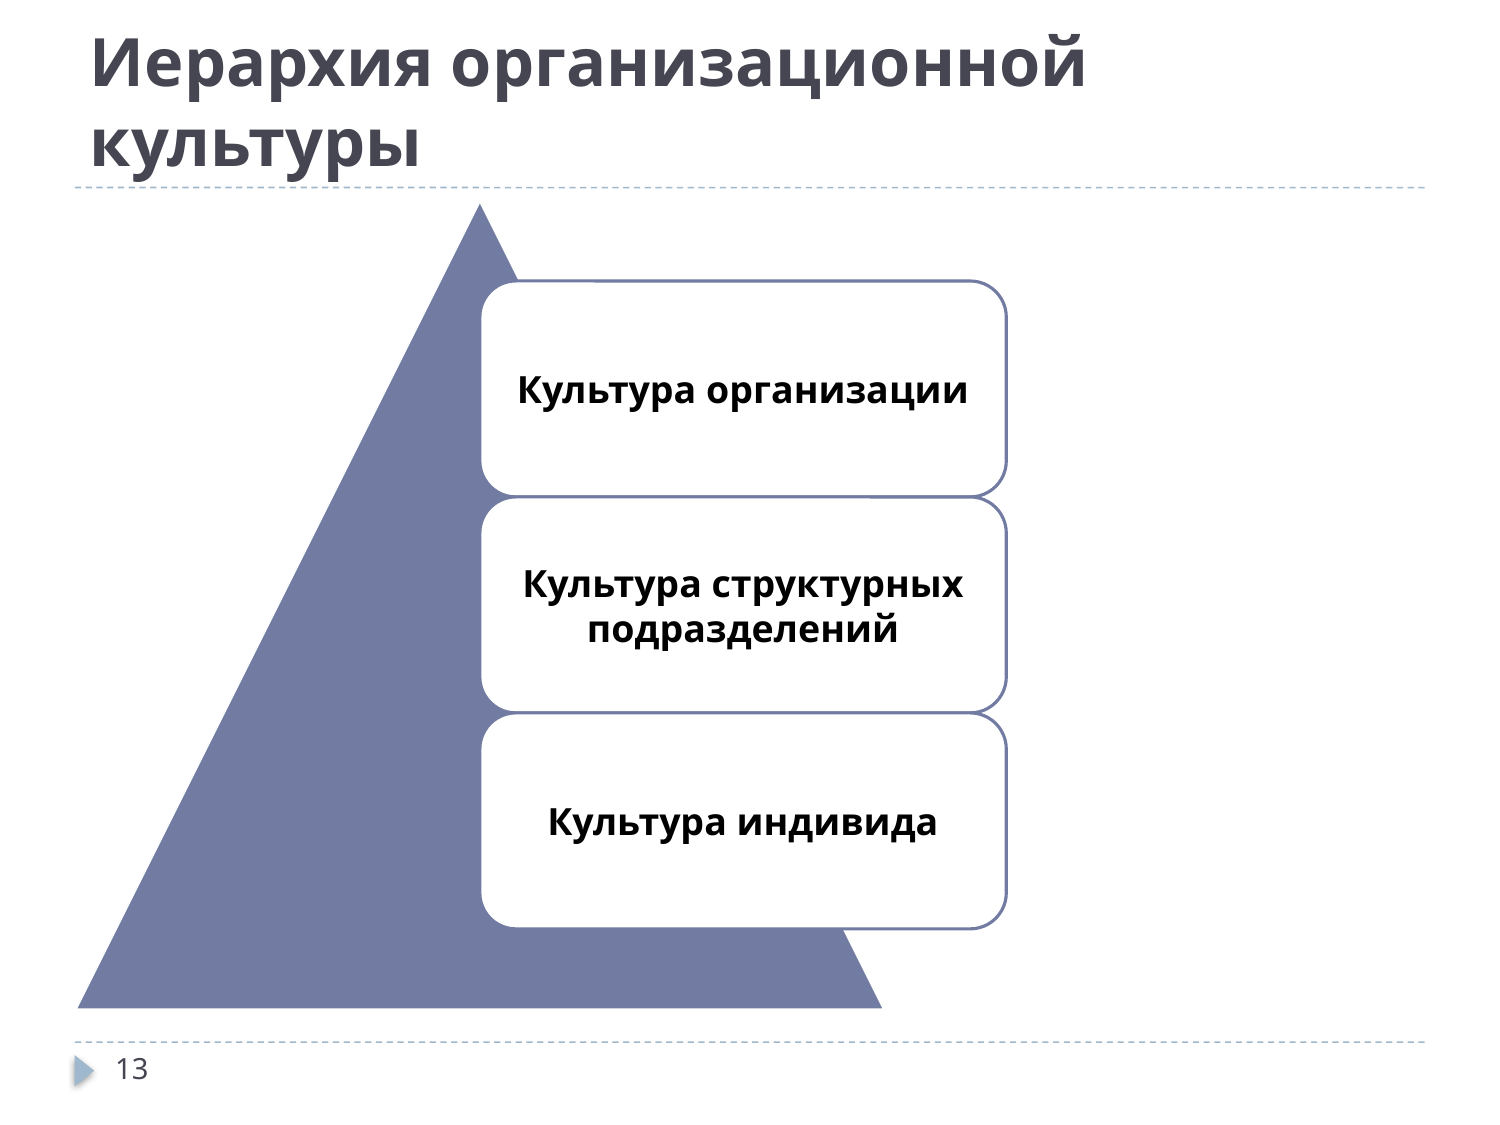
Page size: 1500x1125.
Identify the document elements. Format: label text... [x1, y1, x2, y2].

title Иерархия организационной культуры [75, 24, 1425, 188]
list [74, 199, 1426, 1011]
slide_number 13 [100, 1042, 426, 1103]
